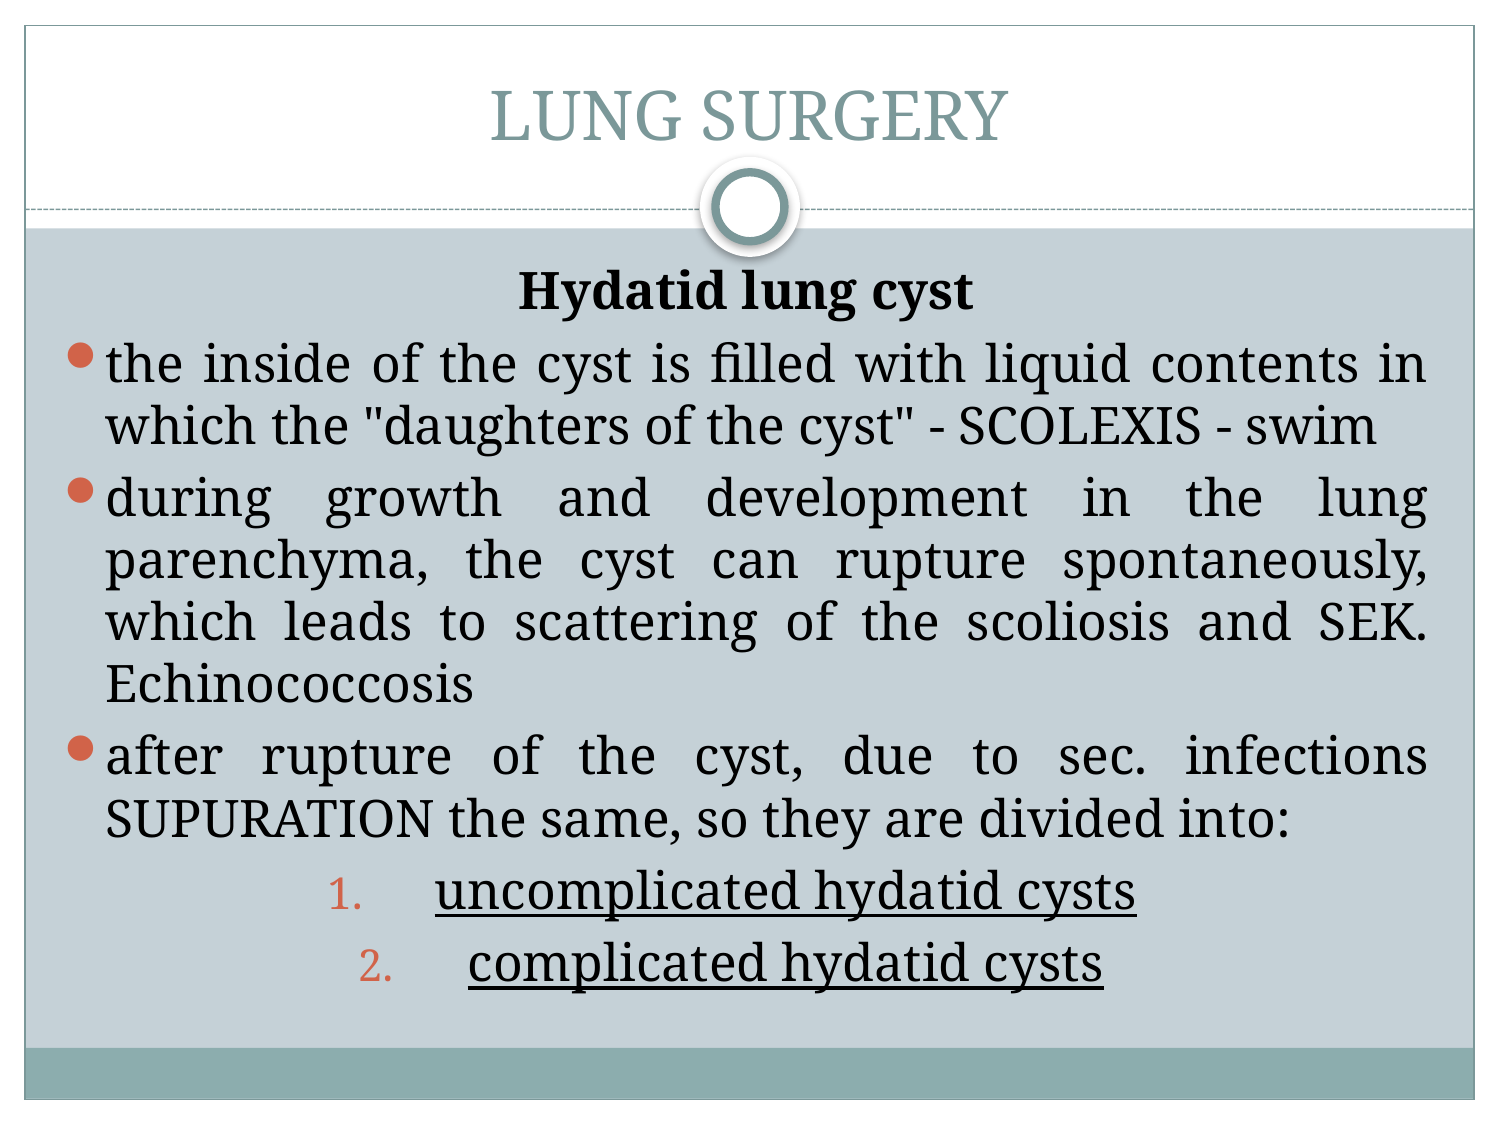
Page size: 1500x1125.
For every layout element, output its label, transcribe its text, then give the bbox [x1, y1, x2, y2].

list Hydatid lung cyst the inside of the cyst is filled with liquid contents in which the "daughters of the cyst" - SCOLEXIS - swim during growth and development in the lung parenchyma, the cyst can rupture spontaneously, which leads to scattering of the scoliosis and SEK. Echinococcosis after rupture of the cyst, due to sec. infections SUPURATION the same, so they are divided into: uncomplicated hydatid cysts complicated hydatid cysts [49, 250, 1445, 1001]
title LUNG SURGERY [49, 37, 1450, 162]
